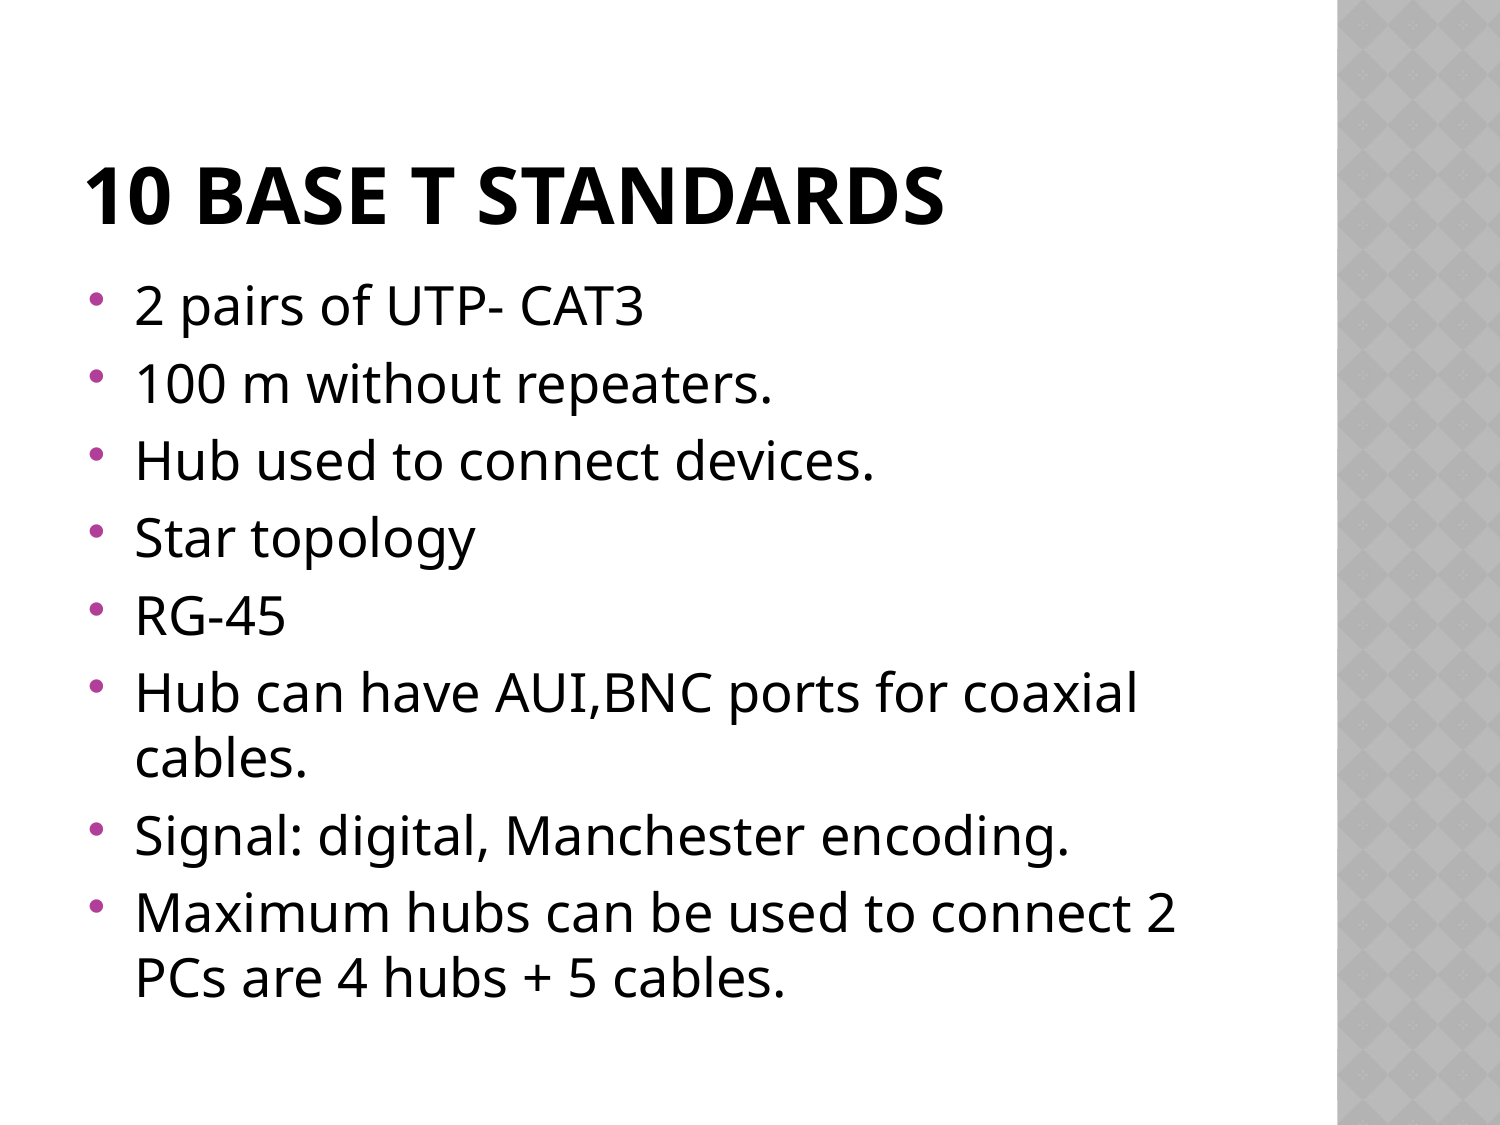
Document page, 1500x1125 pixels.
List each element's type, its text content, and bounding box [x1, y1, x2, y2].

list 2 pairs of UTP- CAT3 100 m without repeaters. Hub used to connect devices. Star topology RG-45 Hub can have AUI,BNC ports for coaxial cables. Signal: digital, Manchester encoding. Maximum hubs can be used to connect 2 PCs are 4 hubs + 5 cables. [75, 264, 1263, 1059]
title 10 Base T standards [75, 52, 1263, 240]
